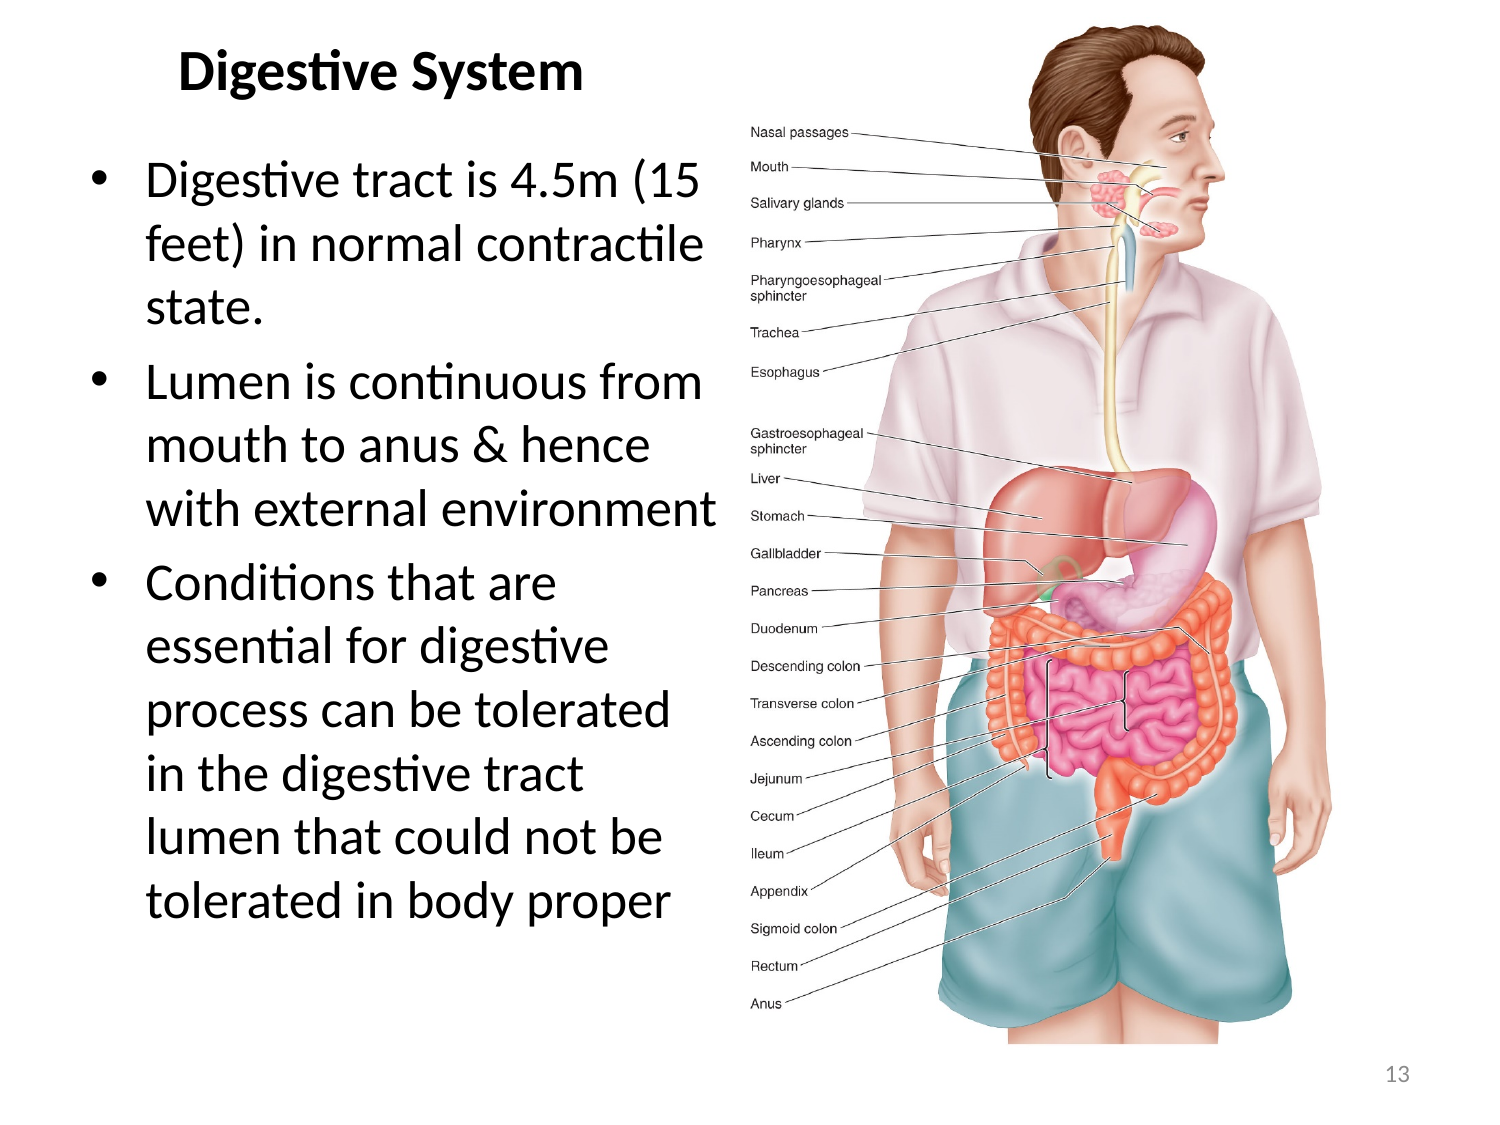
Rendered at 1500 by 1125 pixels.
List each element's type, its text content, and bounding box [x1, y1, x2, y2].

slide_number 13 [1074, 1042, 1425, 1103]
list Digestive tract is 4.5m (15 feet) in normal contractile state. Lumen is continuous from mouth to anus & hence with external environment Conditions that are essential for digestive process can be tolerated in the digestive tract lumen that could not be tolerated in body proper [75, 137, 738, 1005]
picture [749, 16, 1350, 1051]
text_box Digestive System [163, 24, 600, 110]
